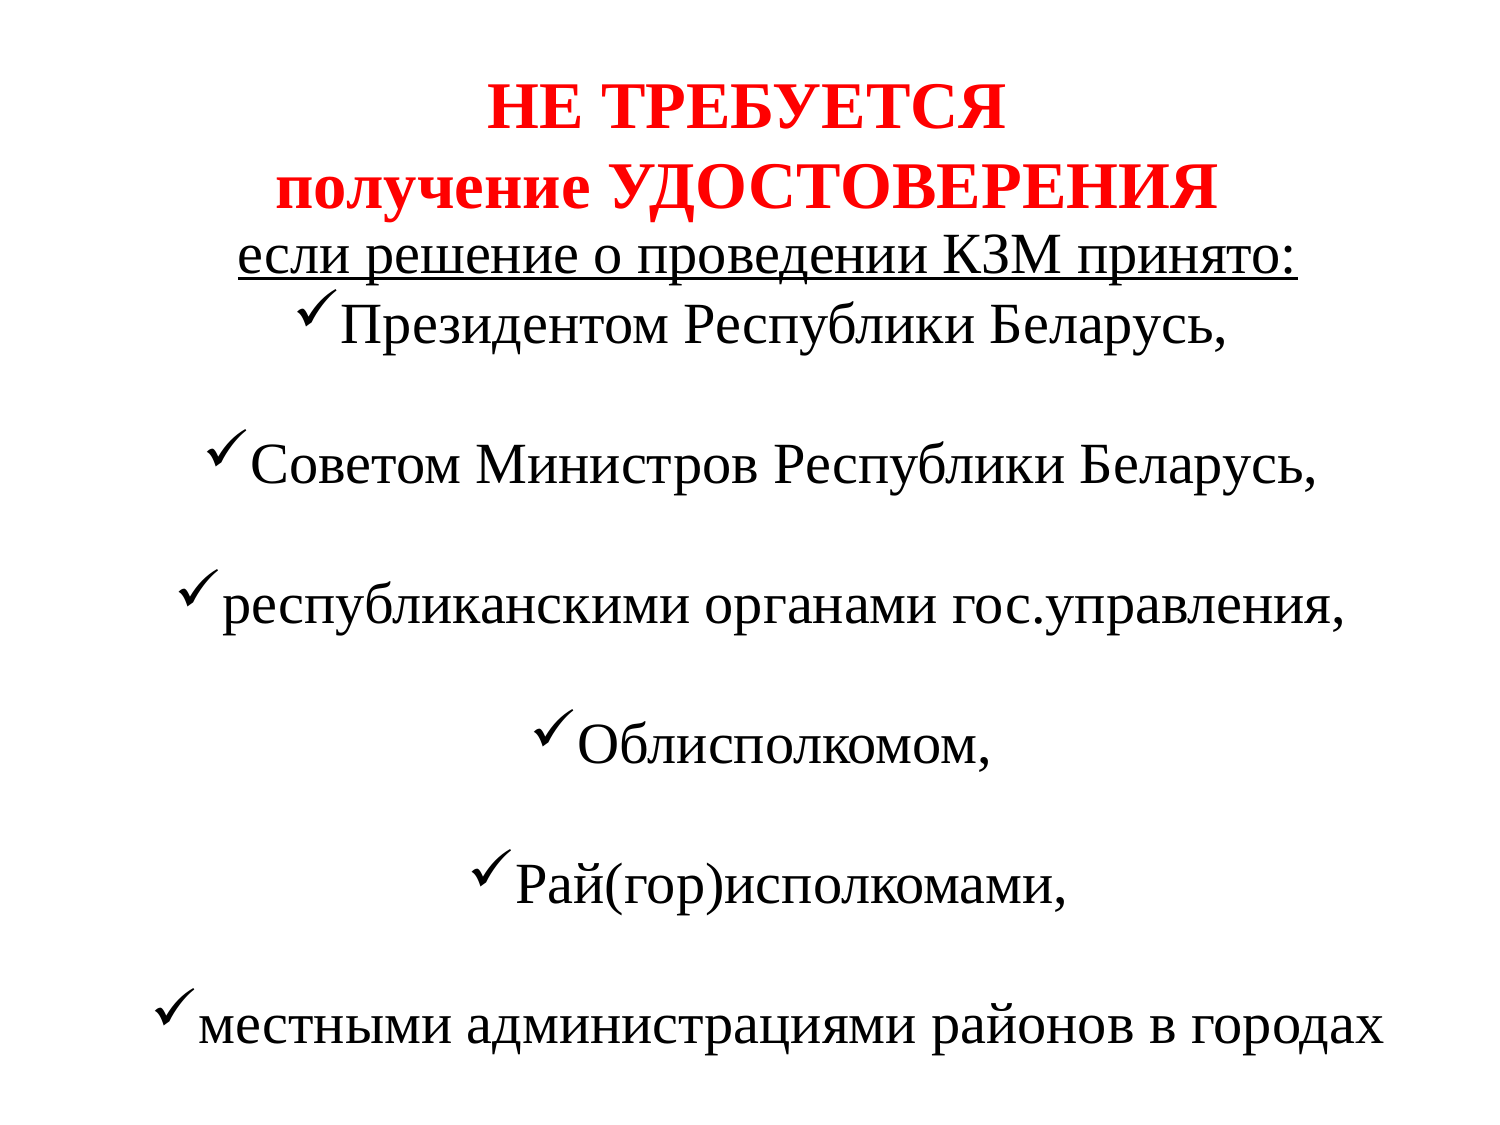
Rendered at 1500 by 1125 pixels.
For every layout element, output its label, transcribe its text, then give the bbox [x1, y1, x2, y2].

text_box если решение о проведении КЗМ принято: Президентом Республики Беларусь, Советом Министров Республики Беларусь, республиканскими органами гос.управления, Облисполкомом, Рай(гор)исполкомами, местными администрациями районов в городах [100, 208, 1436, 1063]
text_box НЕ ТРЕБУЕТСЯ получение УДОСТОВЕРЕНИЯ [100, 54, 1412, 208]
